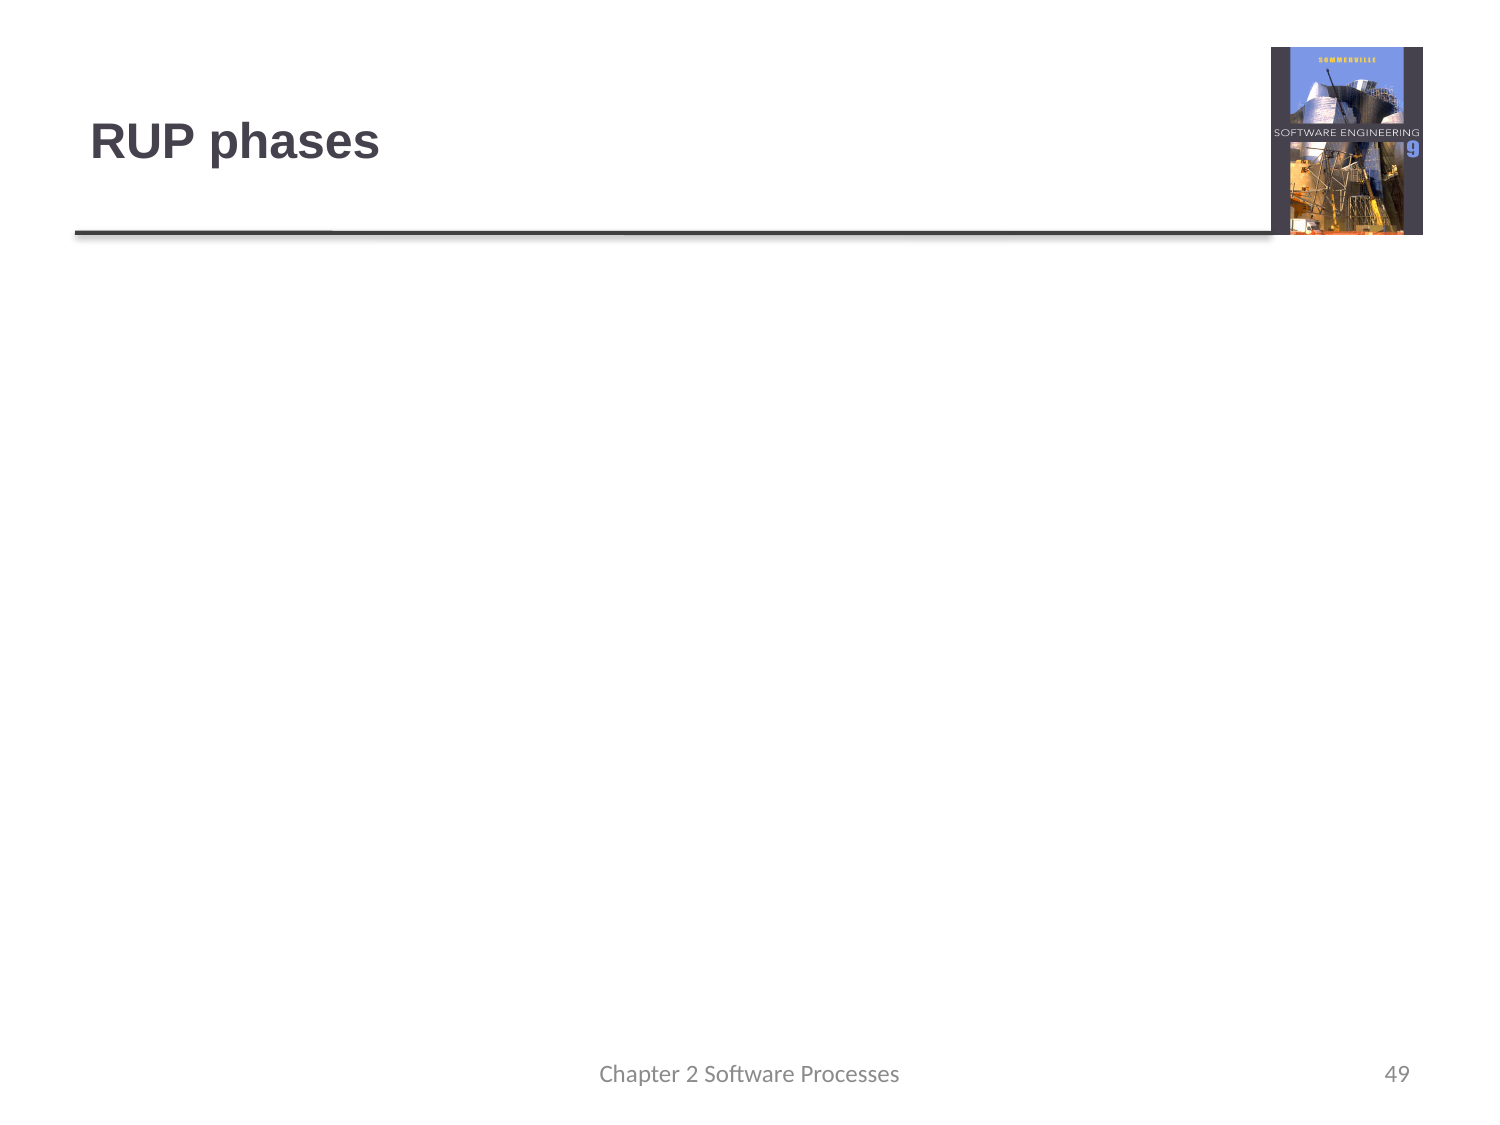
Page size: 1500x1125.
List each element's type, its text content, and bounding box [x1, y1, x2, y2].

title RUP phases [74, 44, 1272, 233]
footer Chapter 2 Software Processes [512, 1042, 988, 1103]
slide_number 49 [1074, 1042, 1425, 1103]
picture [1272, 47, 1423, 235]
